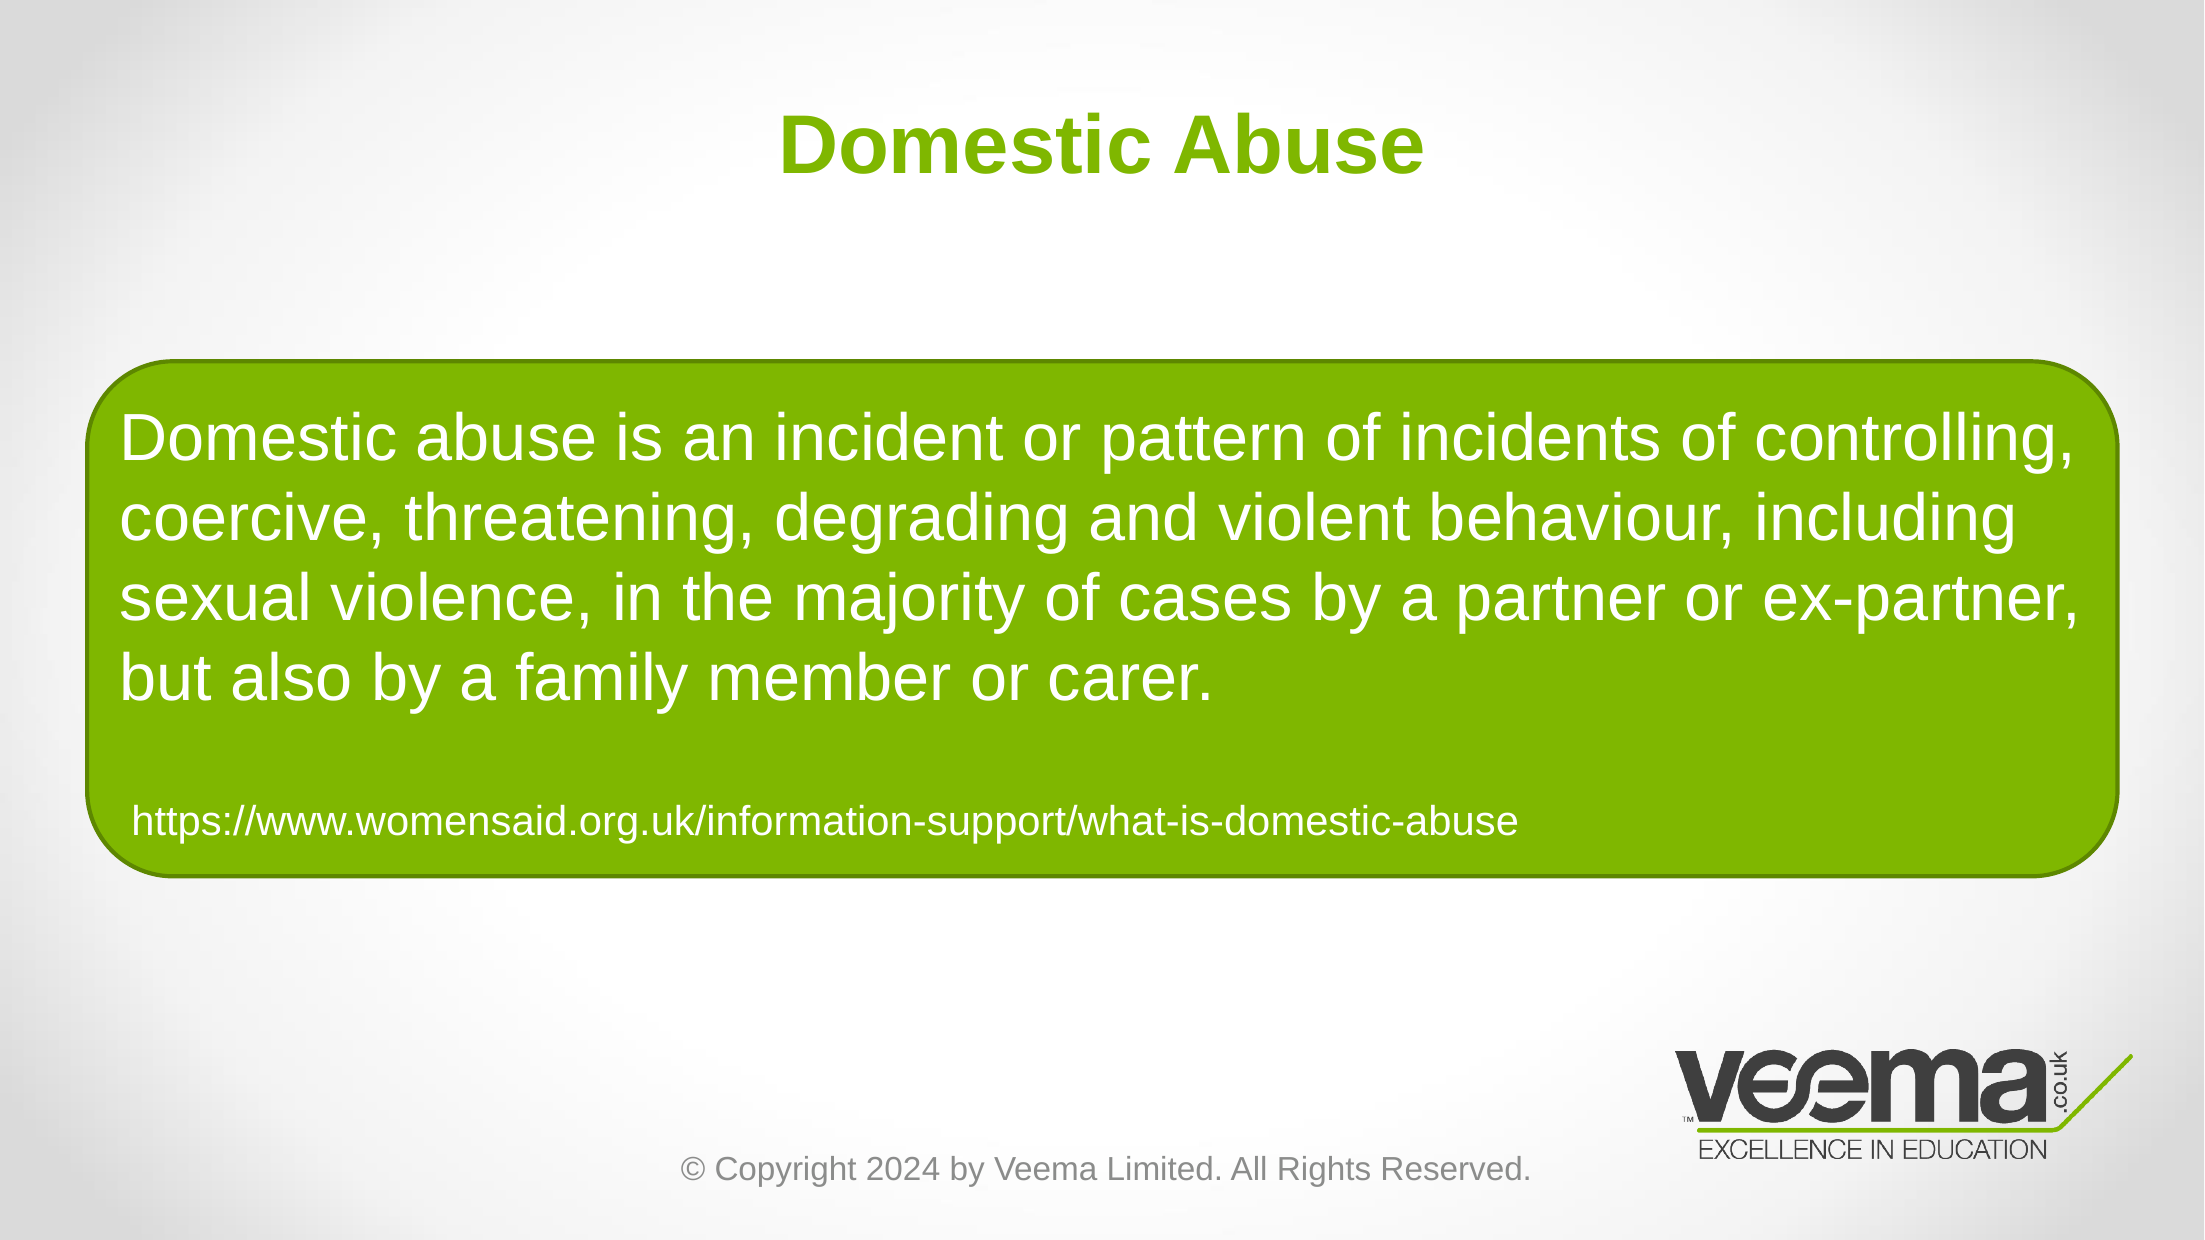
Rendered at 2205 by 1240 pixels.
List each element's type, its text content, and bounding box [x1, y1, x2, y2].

text_box Domestic abuse is an incident or pattern of incidents of controlling, coercive, threatening, degrading and violent behaviour, including sexual violence, in the majority of cases by a partner or ex-partner, but also by a family member or carer. https://www.womensaid.org.uk/information-support/what-is-domestic-abuse [85, 359, 2120, 879]
title Domestic Abuse [109, 82, 2095, 290]
picture [0, 0, 2205, 1240]
